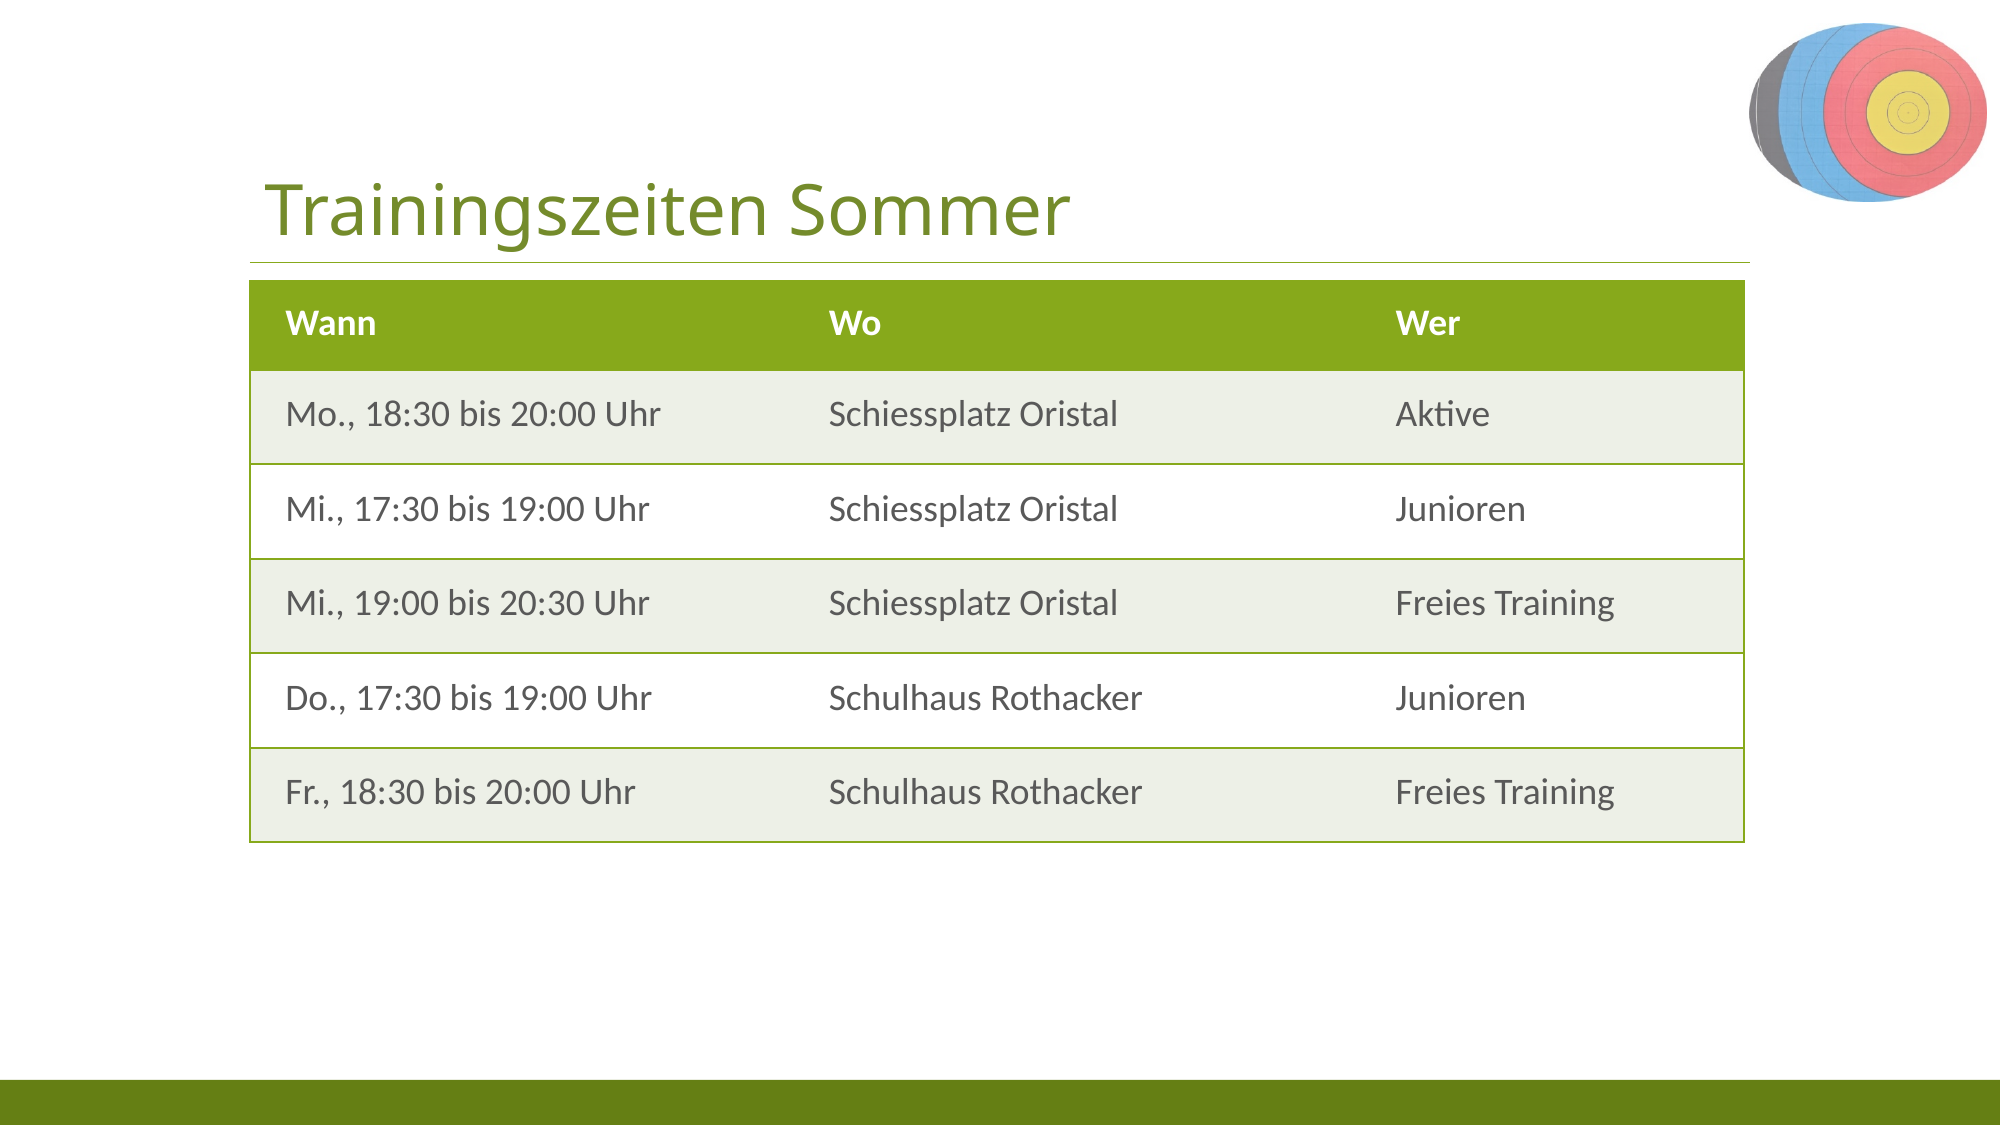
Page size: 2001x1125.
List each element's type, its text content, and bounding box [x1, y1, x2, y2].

table_cell Mi., 19:00 bis 20:30 Uhr [251, 560, 793, 652]
table_cell Schiessplatz Oristal [793, 560, 1360, 652]
table_header Wo [793, 282, 1360, 369]
table_cell Fr., 18:30 bis 20:00 Uhr [251, 749, 793, 841]
table_cell Junioren [1360, 465, 1743, 558]
table_cell Schulhaus Rothacker [793, 749, 1360, 841]
table_cell Schiessplatz Oristal [793, 465, 1360, 558]
table_header Wer [1360, 282, 1743, 369]
table_cell Mi., 17:30 bis 19:00 Uhr [251, 465, 793, 558]
table_cell Aktive [1360, 371, 1743, 463]
title Trainingszeiten Sommer [249, 75, 1727, 263]
table_cell Mo., 18:30 bis 20:00 Uhr [251, 371, 793, 463]
table_cell Do., 17:30 bis 19:00 Uhr [251, 654, 793, 747]
table_header Wann [251, 282, 793, 369]
table_cell Freies Training [1360, 560, 1743, 652]
table_cell Freies Training [1360, 749, 1743, 841]
table_cell Schulhaus Rothacker [793, 654, 1360, 747]
table_cell Schiessplatz Oristal [793, 371, 1360, 463]
table_cell Junioren [1360, 654, 1743, 747]
